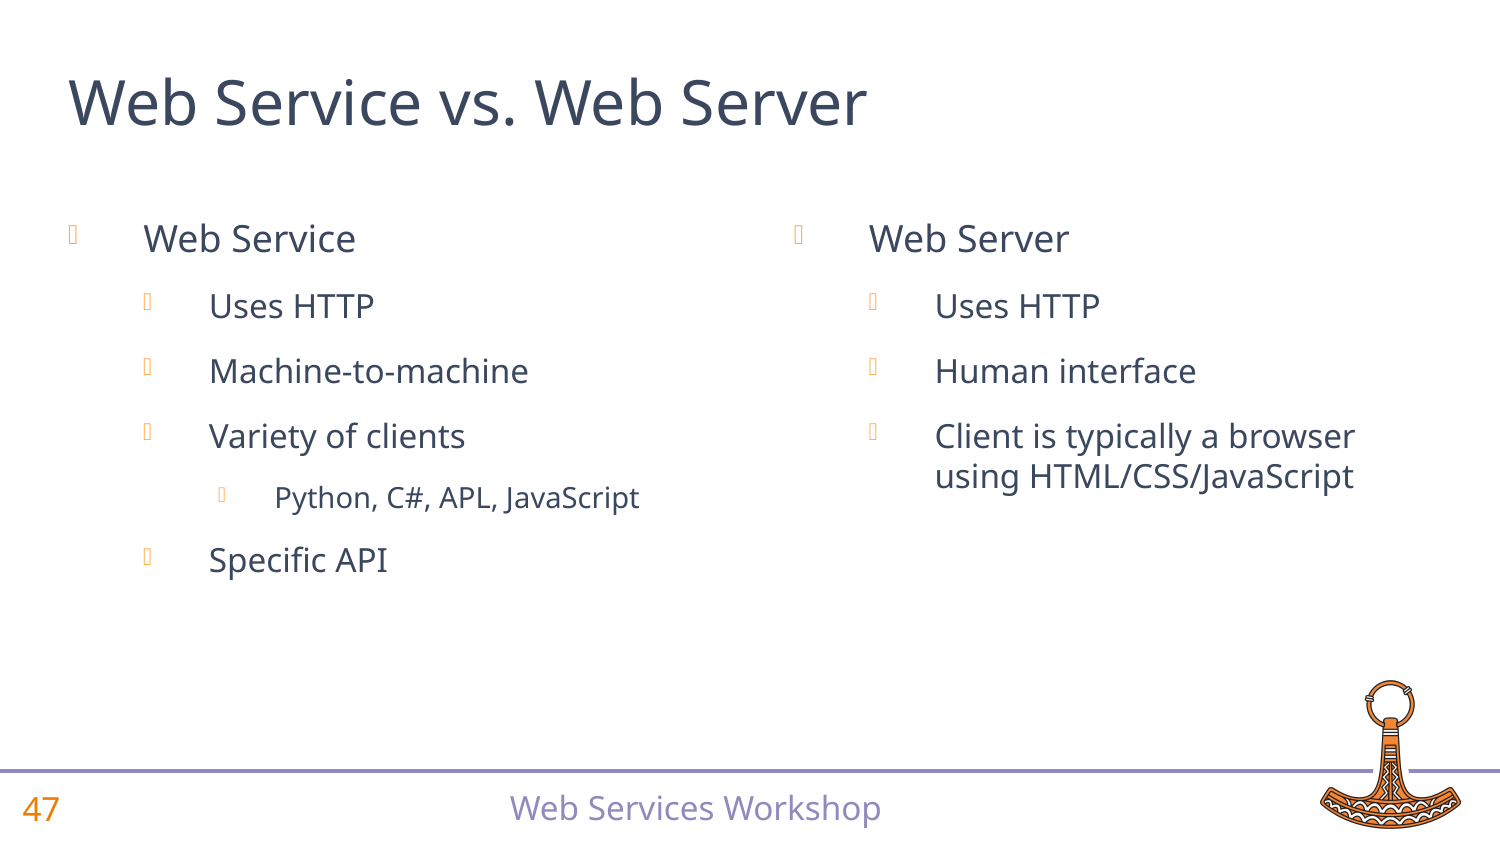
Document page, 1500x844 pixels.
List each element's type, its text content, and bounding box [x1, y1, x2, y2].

list Web Server Uses HTTP Human interface Client is typically a browser using HTML/CSS/JavaScript [778, 207, 1453, 740]
picture [1320, 680, 1461, 829]
list Web Service Uses HTTP Machine-to-machine Variety of clients Python, C#, APL, JavaScript Specific API [53, 207, 727, 740]
title Web Service vs. Web Server [53, 43, 1203, 157]
